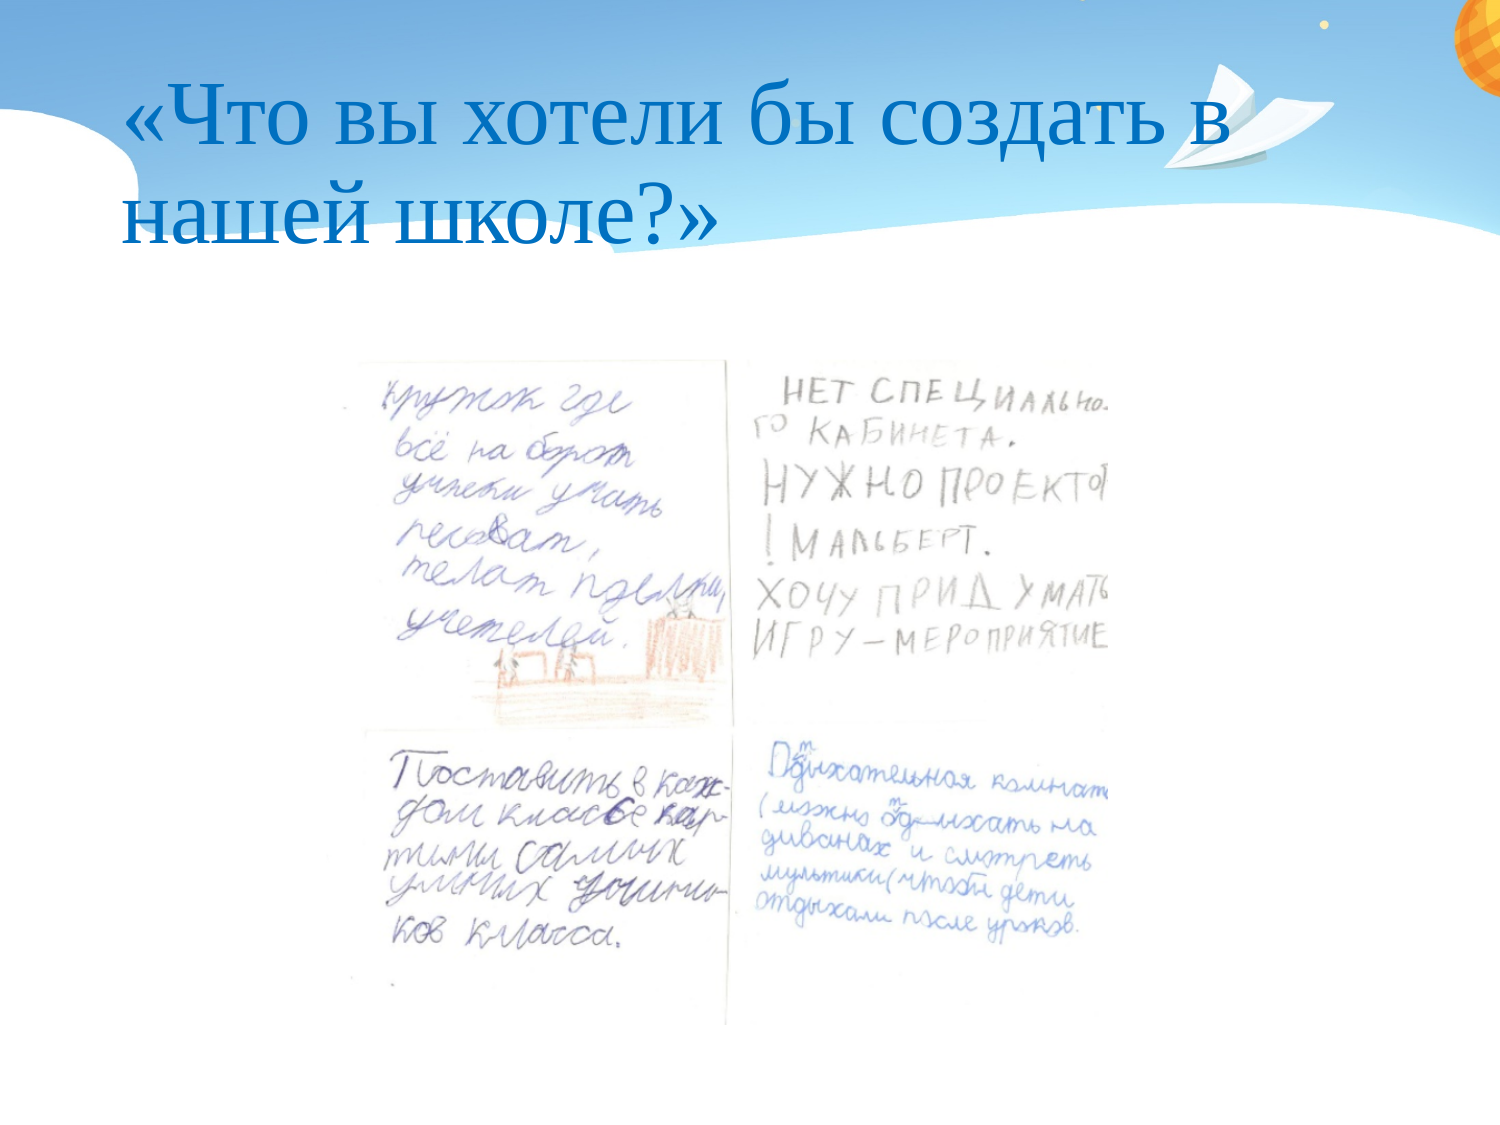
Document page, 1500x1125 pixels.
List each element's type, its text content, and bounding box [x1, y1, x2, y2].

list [384, 301, 1050, 1083]
picture [0, 0, 1500, 1125]
title «Что вы хотели бы создать в нашей школе?» [106, 55, 1413, 273]
